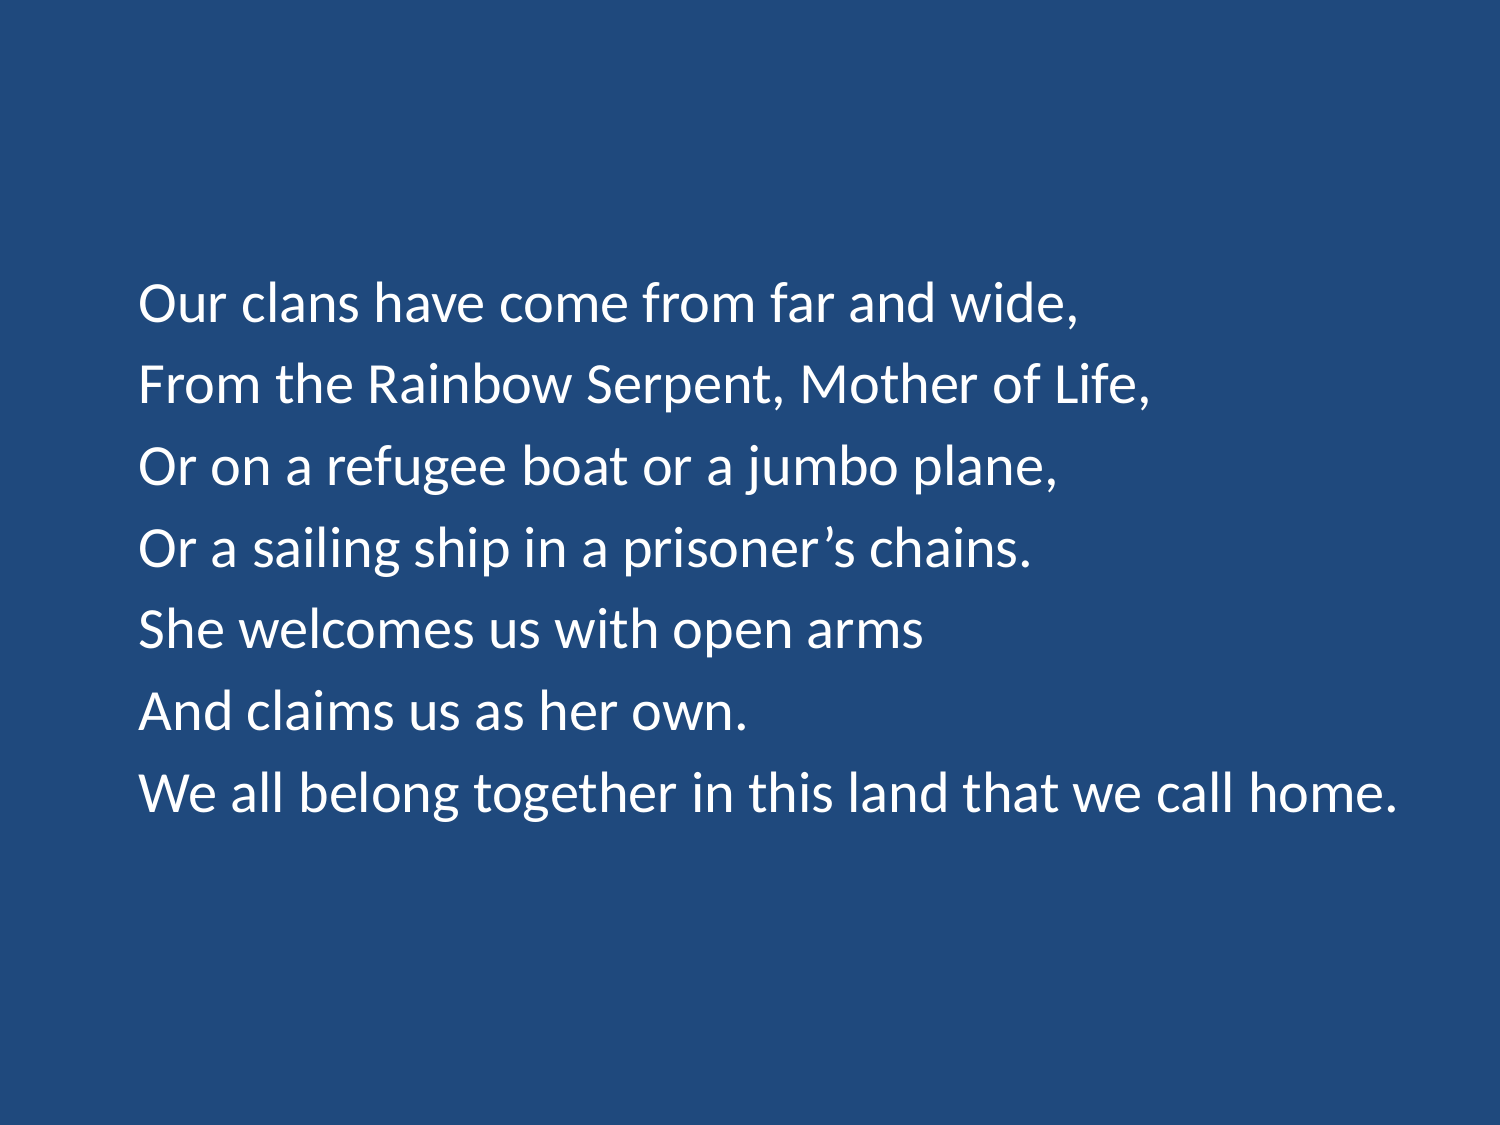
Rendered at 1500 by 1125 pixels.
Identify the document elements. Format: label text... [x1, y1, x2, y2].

list Our clans have come from far and wide, From the Rainbow Serpent, Mother of Life, Or on a refugee boat or a jumbo plane, Or a sailing ship in a prisoner’s chains. She welcomes us with open arms And claims us as her own. We all belong together in this land that we call home. [123, 256, 1471, 869]
